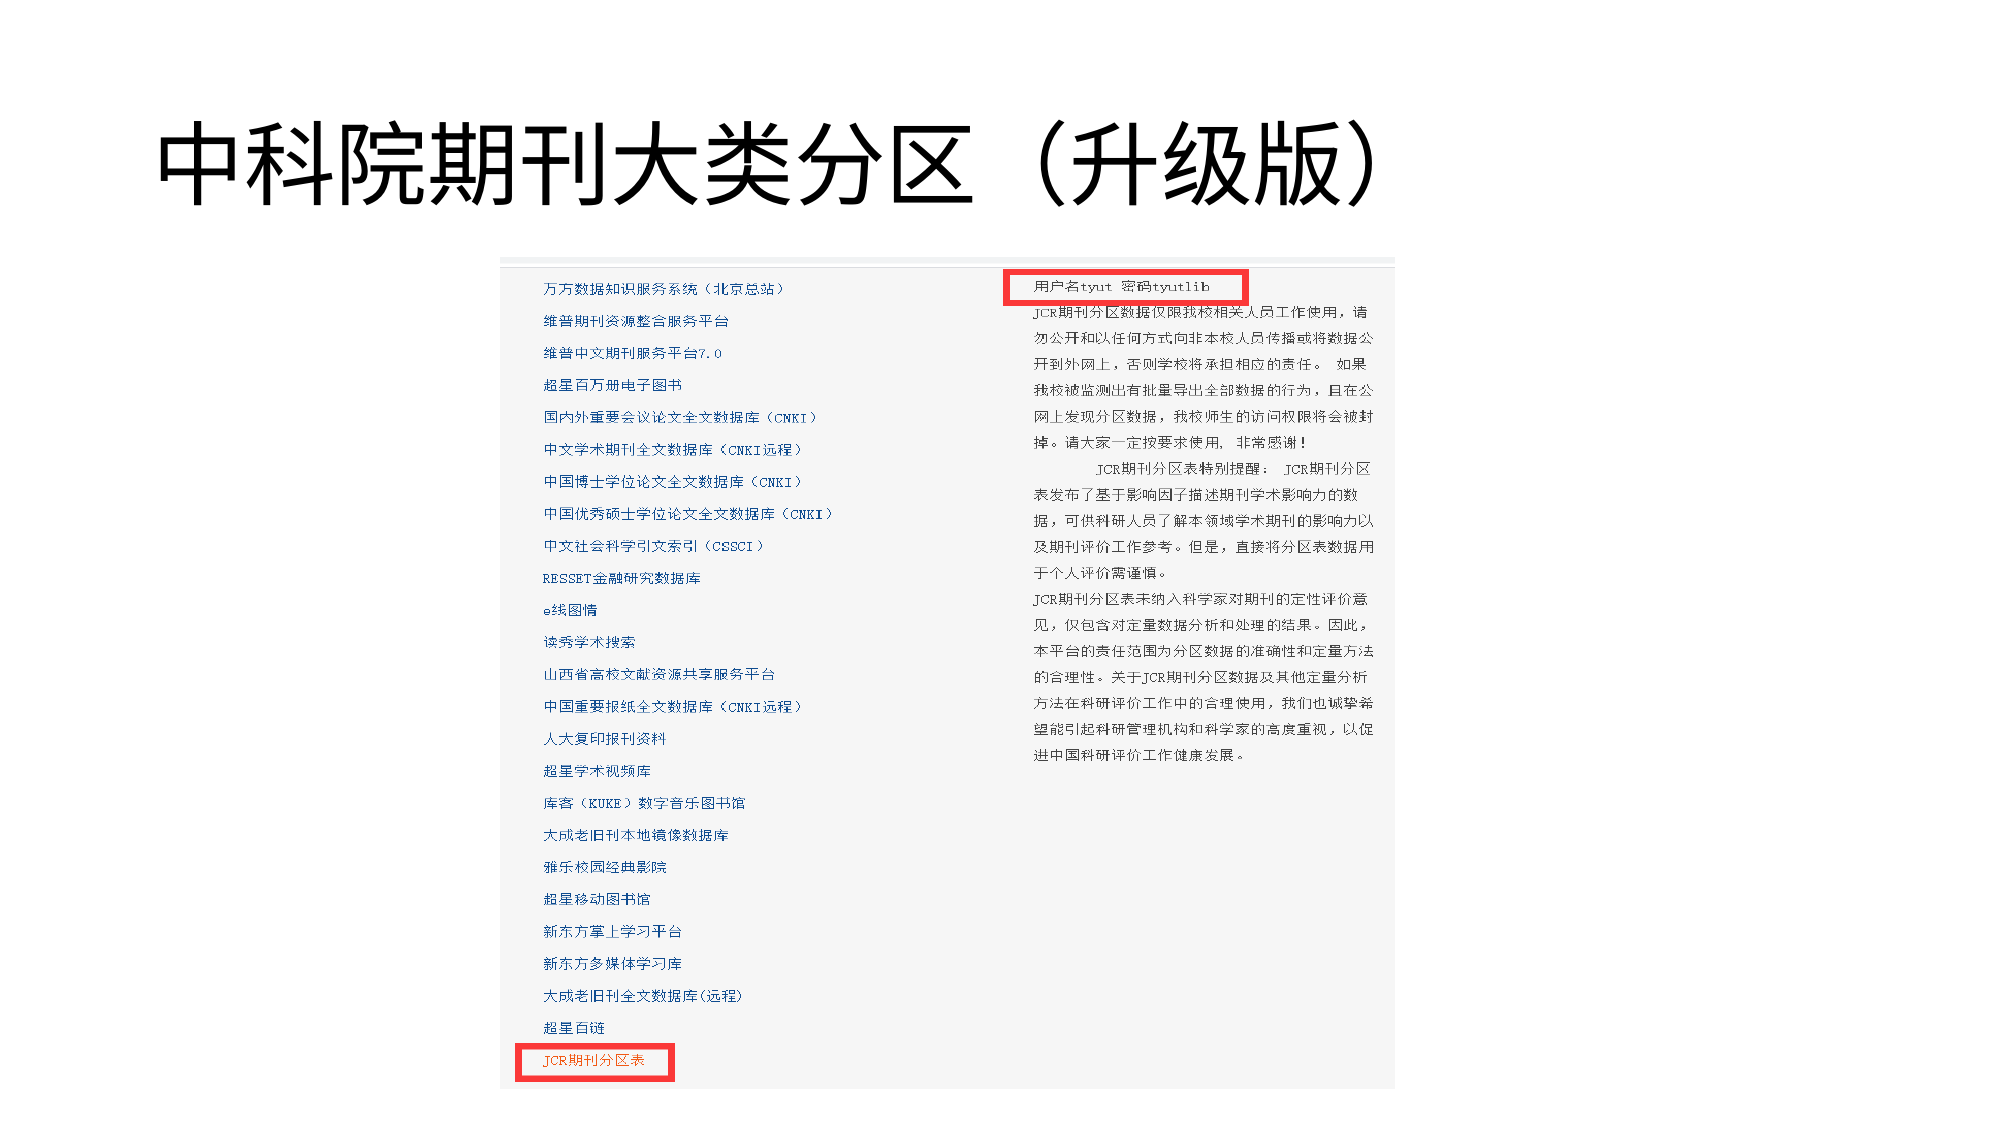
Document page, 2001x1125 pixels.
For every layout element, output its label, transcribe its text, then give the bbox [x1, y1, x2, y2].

title 中科院期刊大类分区（升级版） [137, 59, 1863, 278]
picture [500, 257, 1395, 1089]
